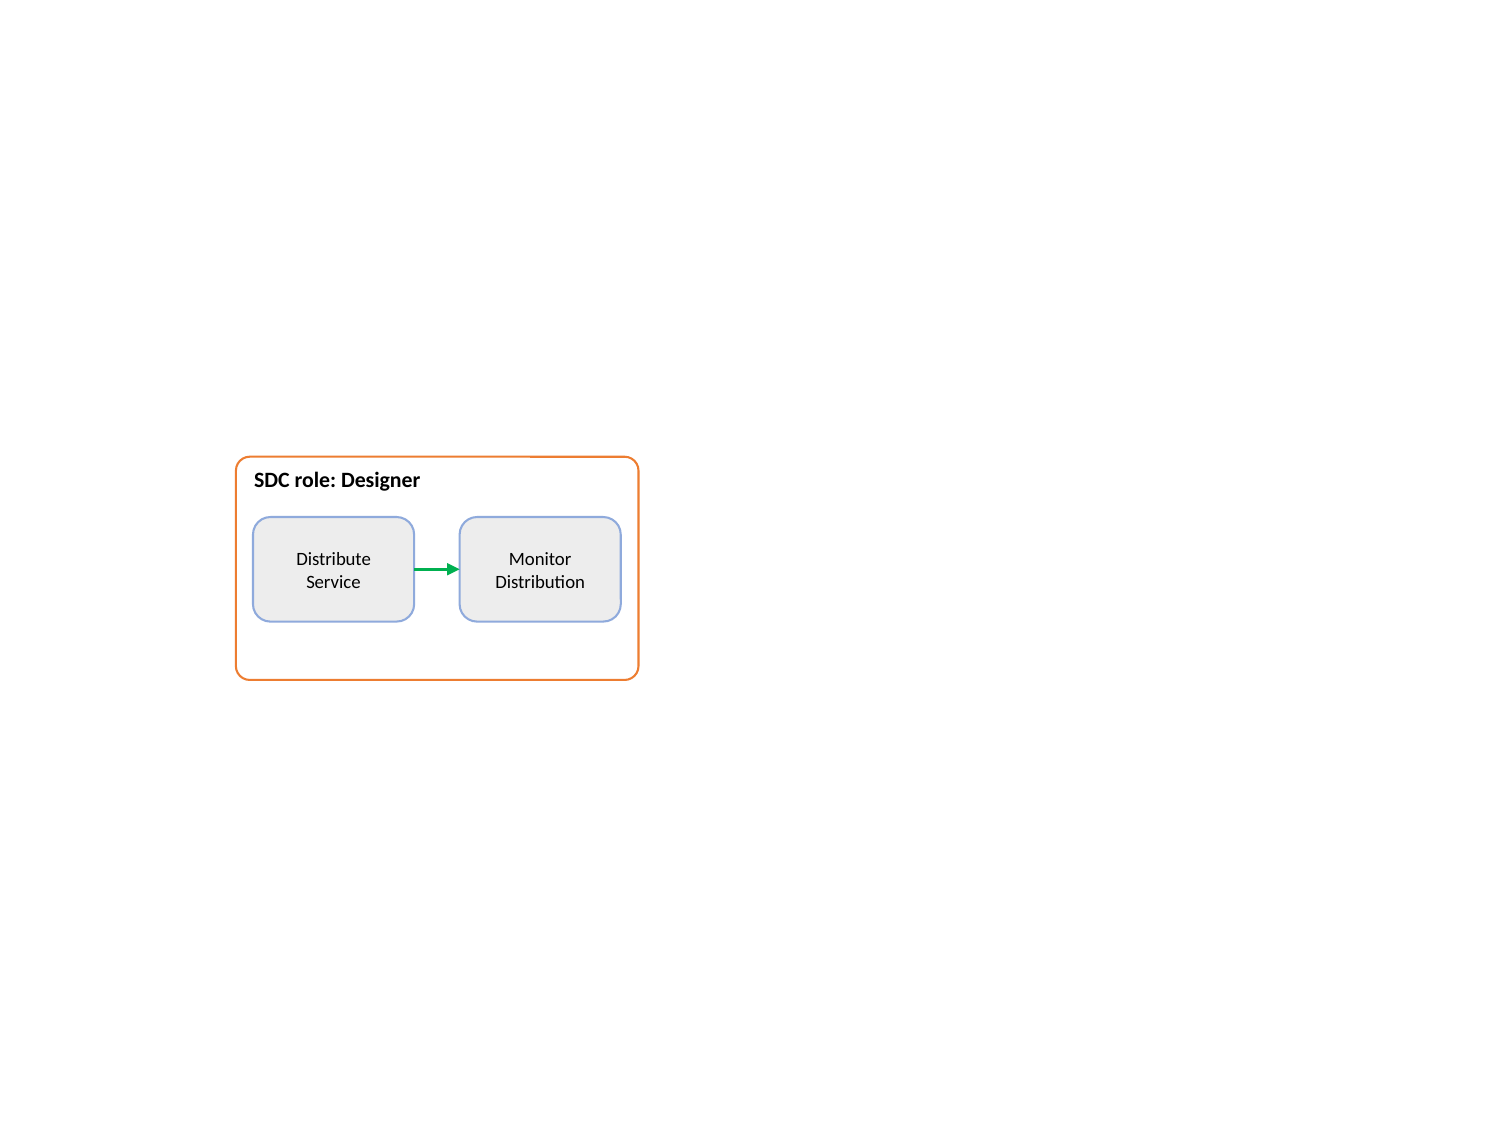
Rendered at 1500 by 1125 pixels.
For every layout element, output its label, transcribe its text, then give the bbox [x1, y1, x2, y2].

text_box SDC role: Designer [239, 458, 436, 500]
text_box [234, 455, 640, 681]
